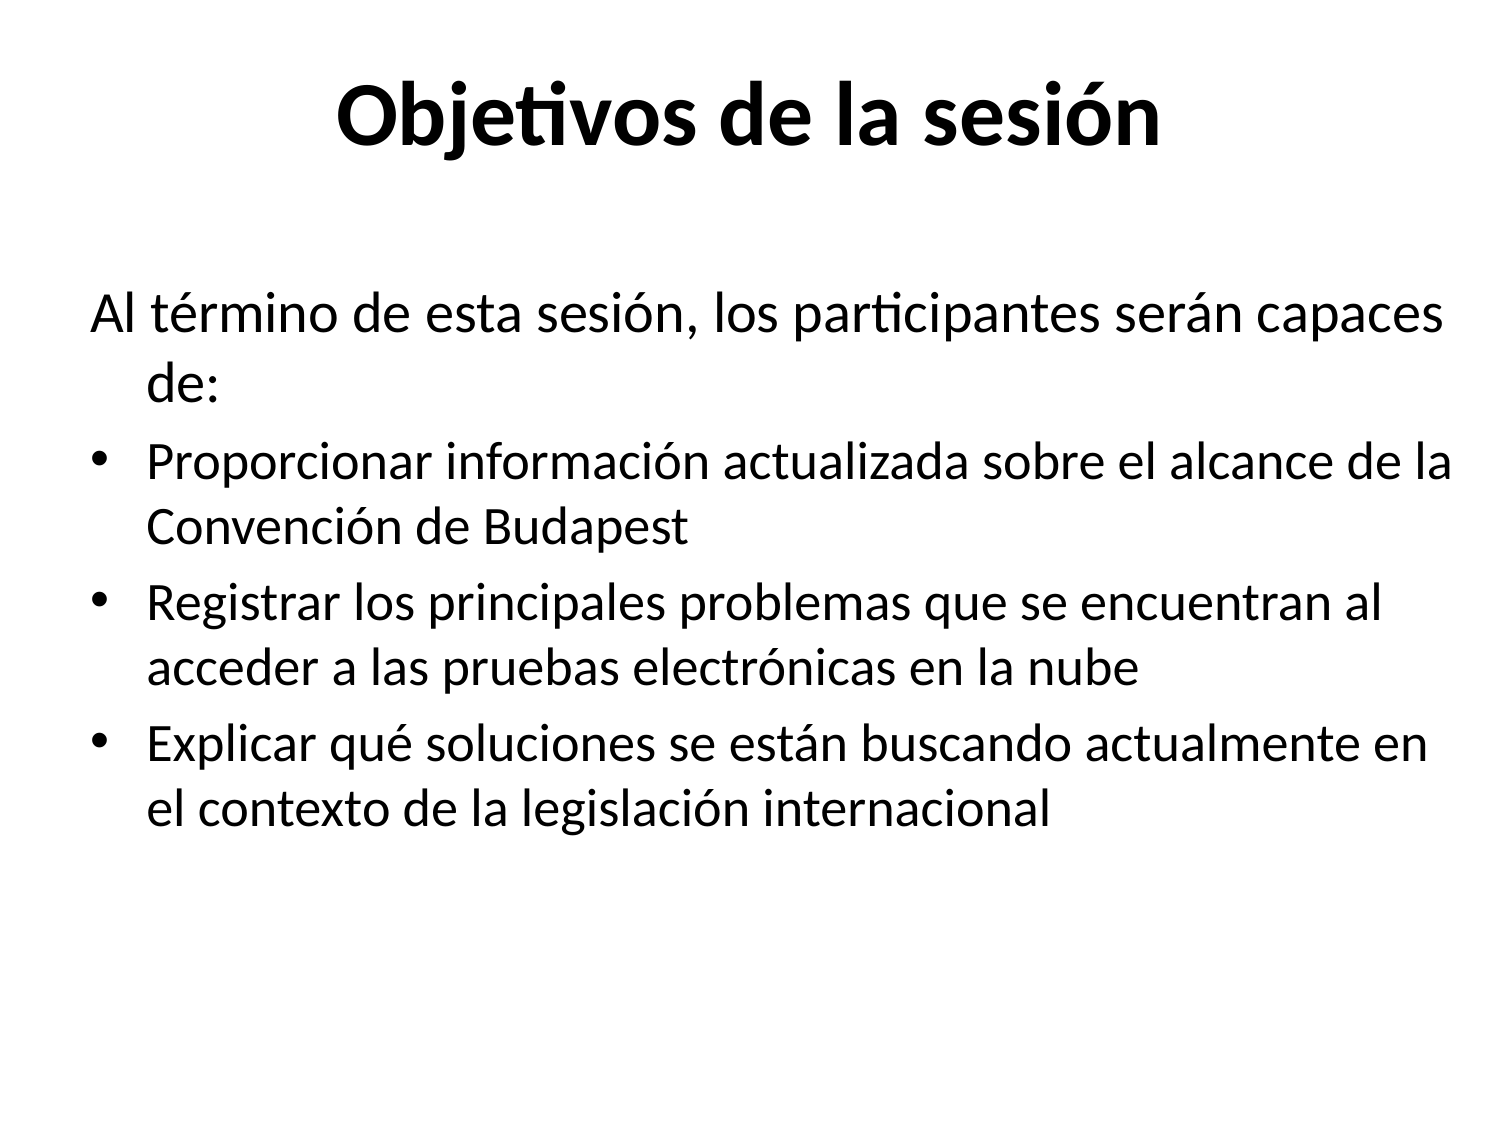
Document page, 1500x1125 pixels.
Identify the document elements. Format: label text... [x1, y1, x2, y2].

title Objetivos de la sesión [75, 45, 1425, 172]
list Al término de esta sesión, los participantes serán capaces de: Proporcionar información actualizada sobre el alcance de la Convención de Budapest Registrar los principales problemas que se encuentran al acceder a las pruebas electrónicas en la nube Explicar qué soluciones se están buscando actualmente en el contexto de la legislación internacional [75, 267, 1472, 1005]
